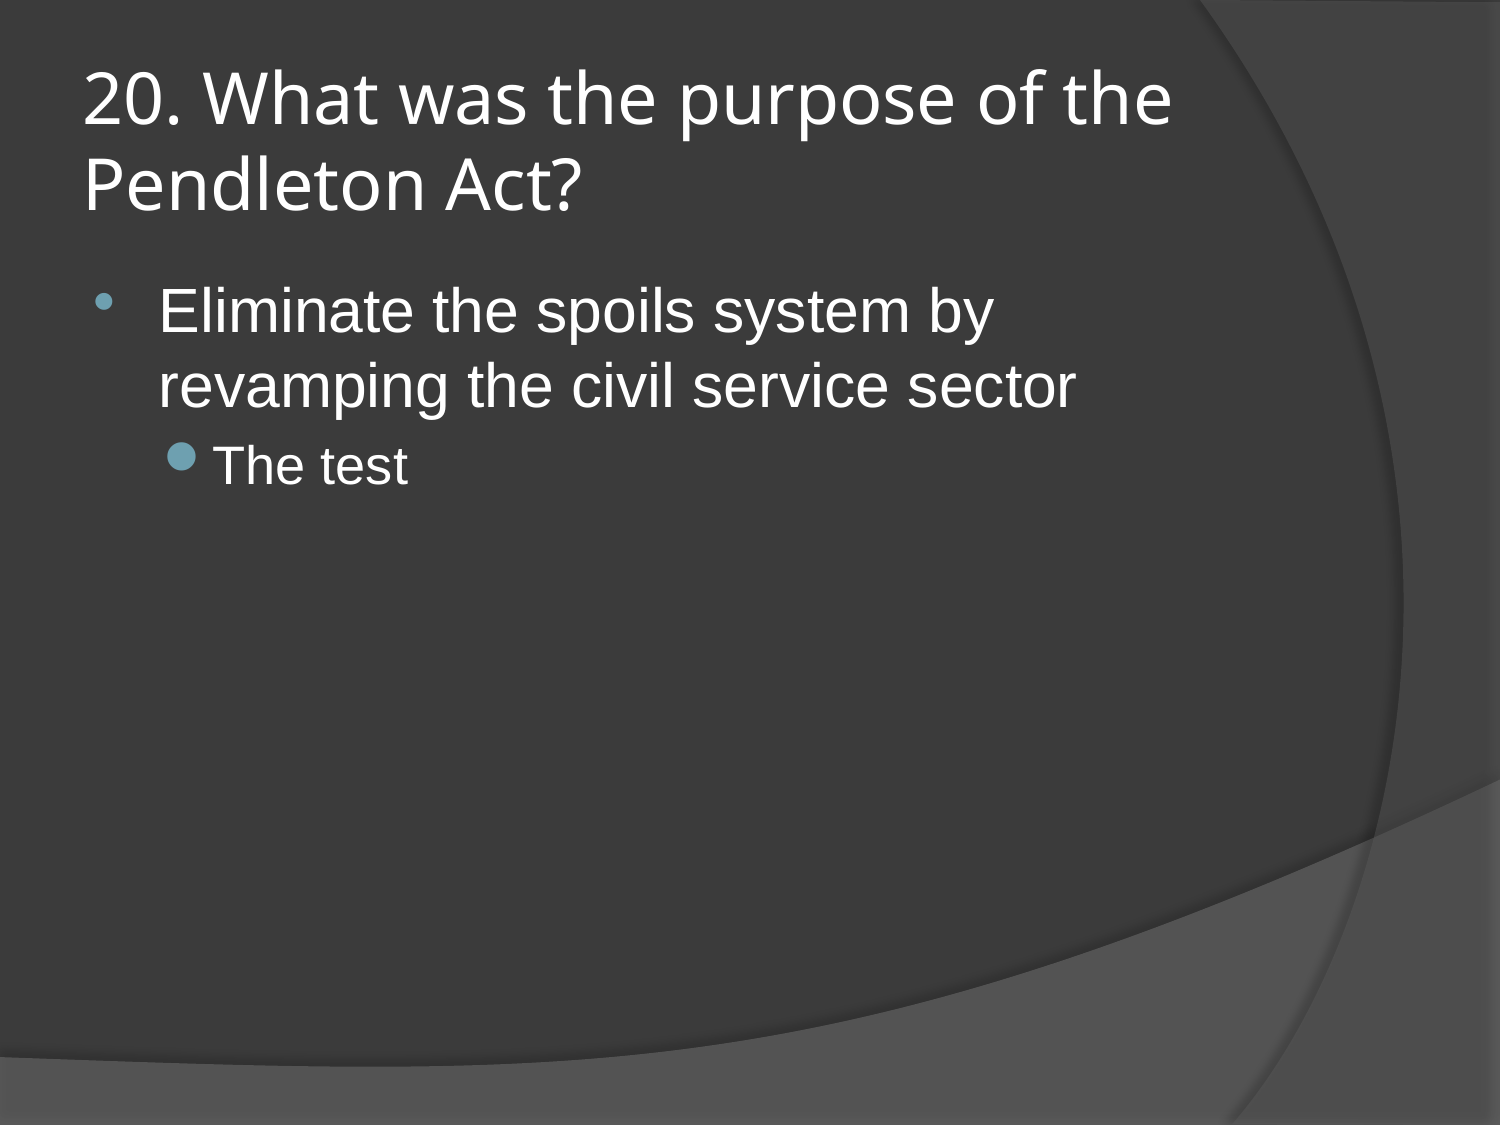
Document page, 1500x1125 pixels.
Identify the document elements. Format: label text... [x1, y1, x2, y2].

title 20. What was the purpose of the Pendleton Act? [75, 45, 1300, 233]
list Eliminate the spoils system by revamping the civil service sector The test [75, 262, 1300, 1005]
